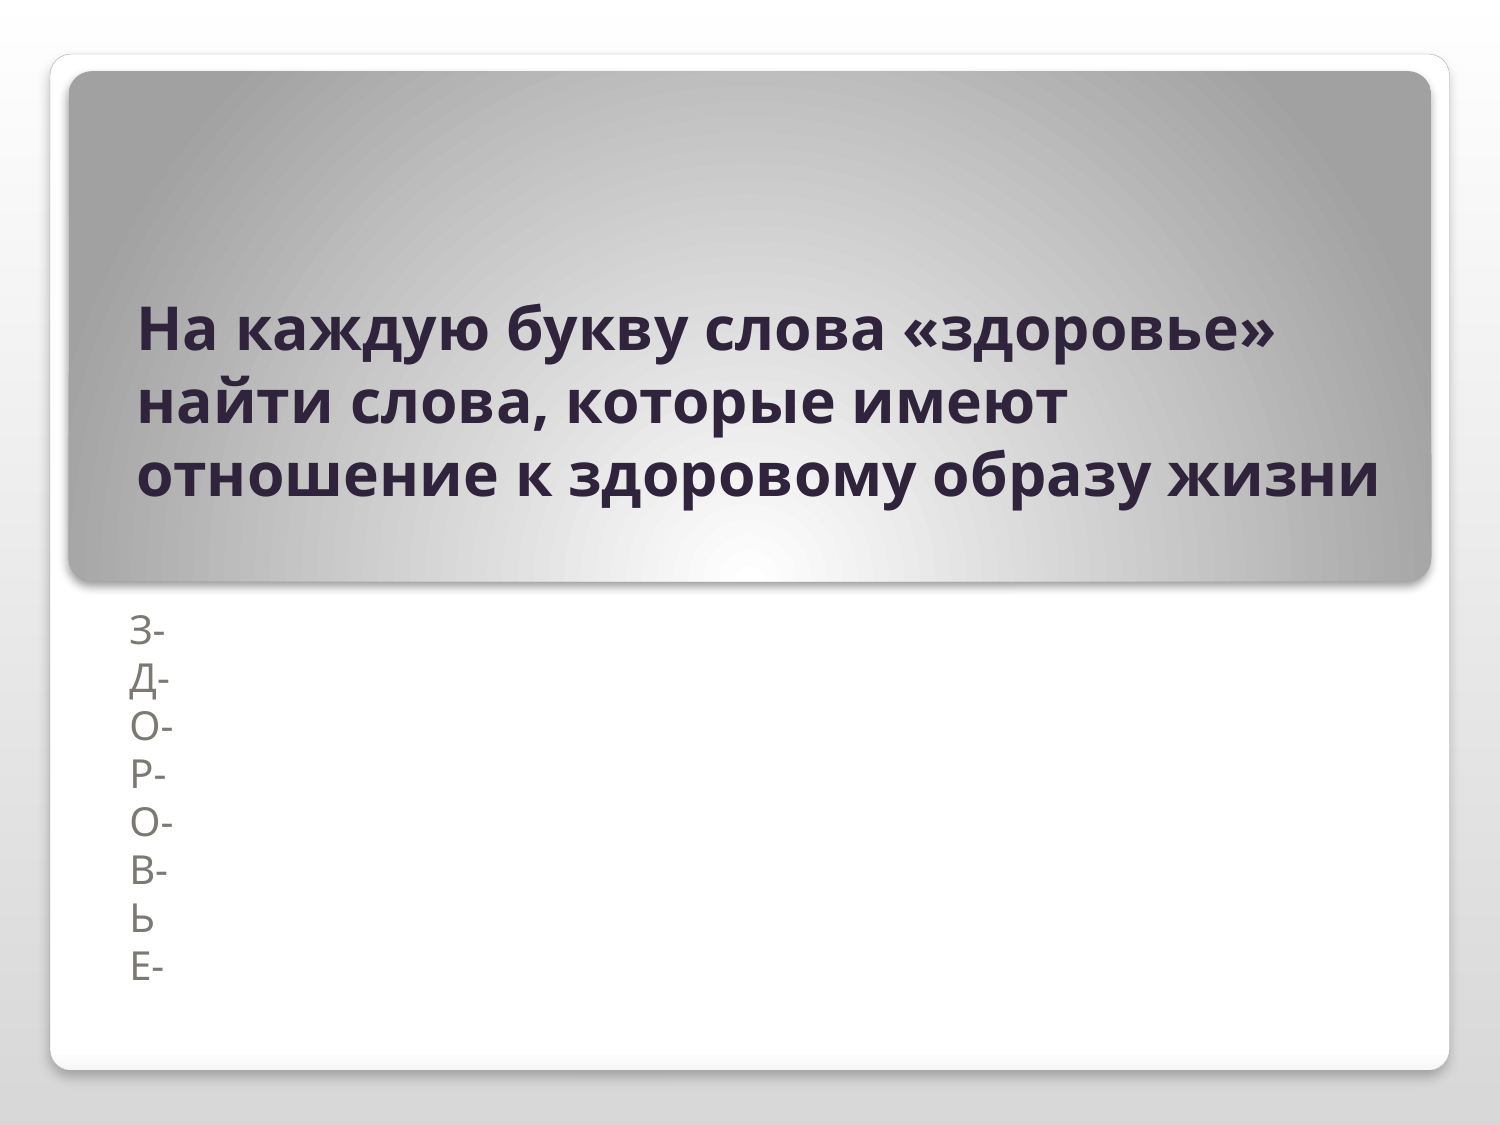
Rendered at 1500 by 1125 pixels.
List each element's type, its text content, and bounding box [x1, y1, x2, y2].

subtitle З- Д- О- Р- О- В- Ь Е- [93, 604, 1394, 997]
title На каждую букву слова «здоровье» найти слова, которые имеют отношение к здоровому образу жизни [128, 210, 1394, 516]
